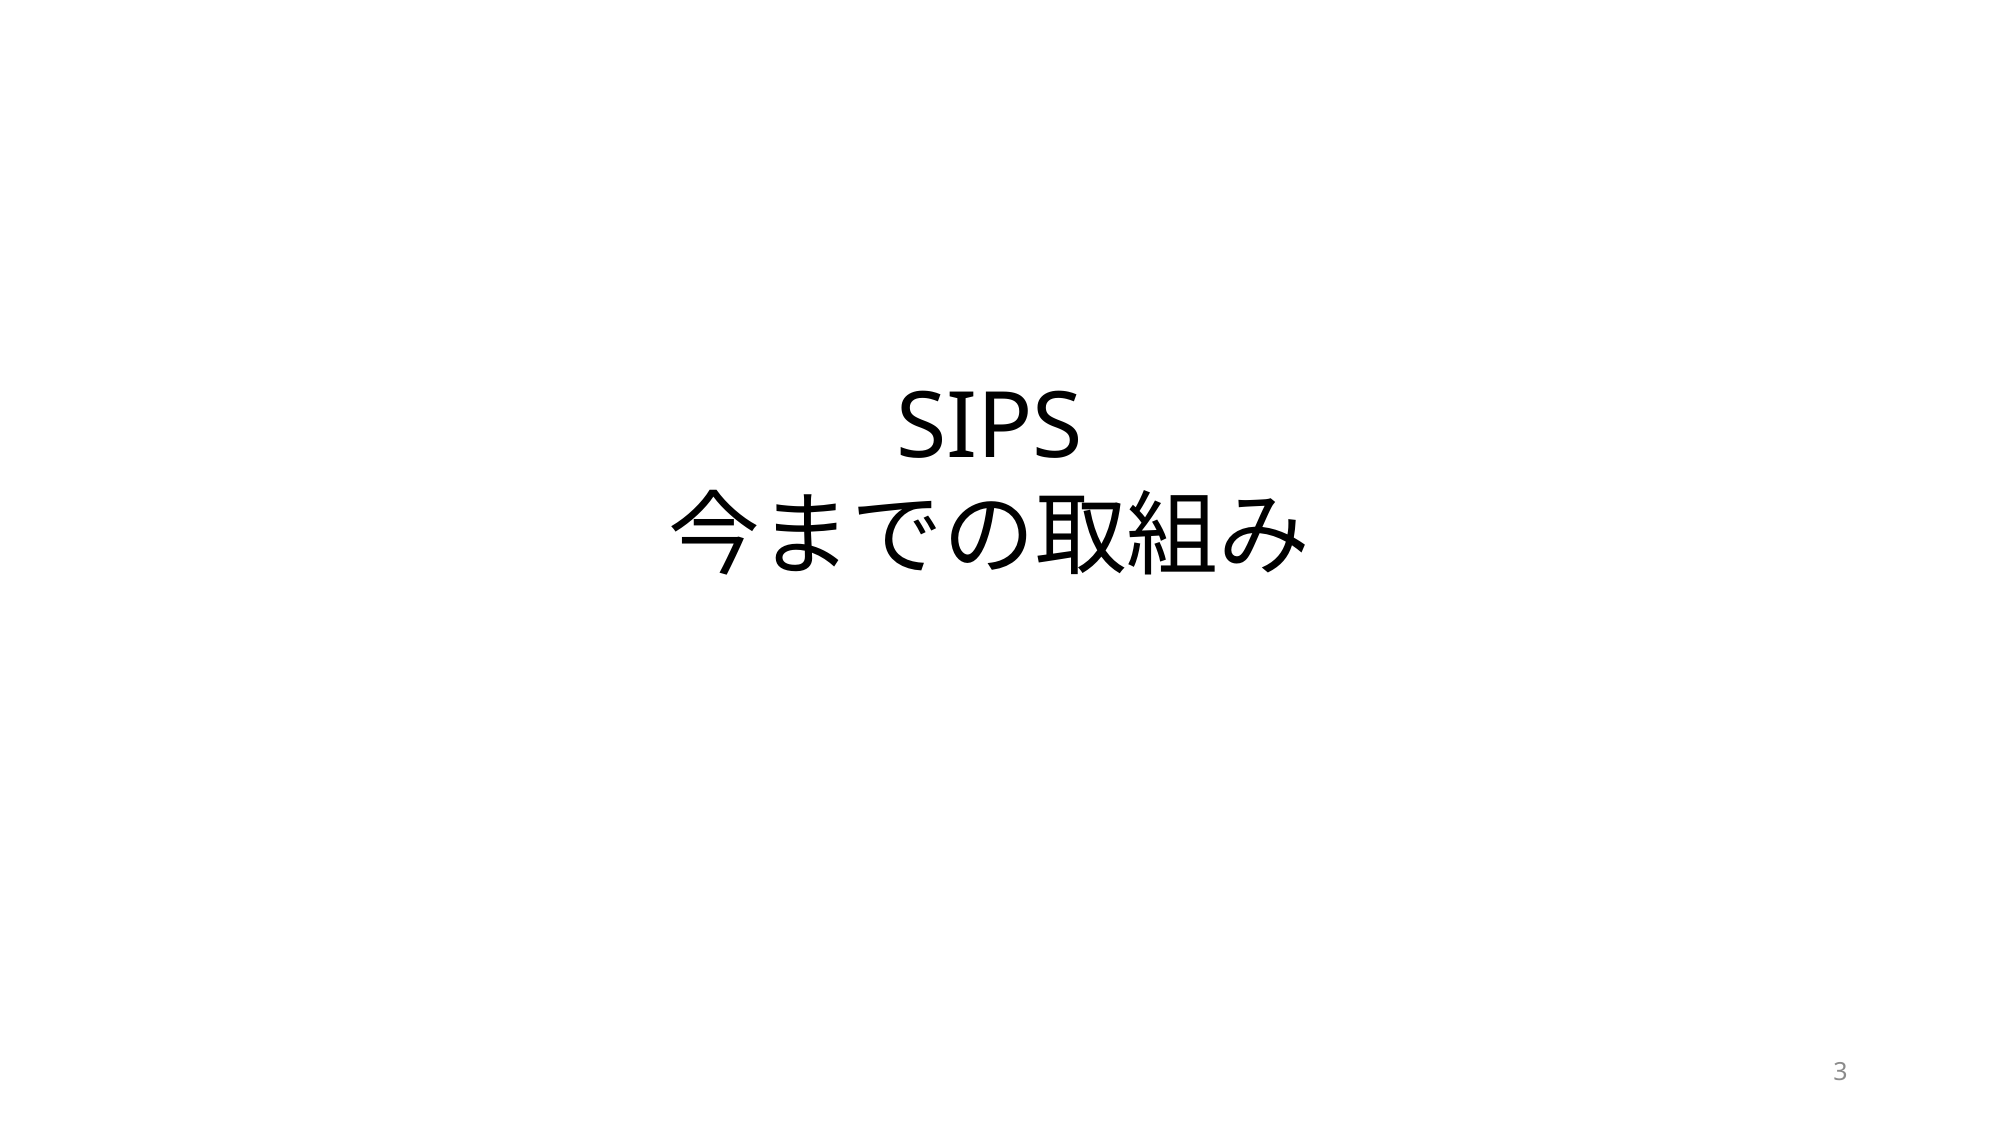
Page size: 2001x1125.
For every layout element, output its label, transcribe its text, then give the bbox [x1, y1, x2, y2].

text_box SIPS 今までの取組み [451, 357, 1528, 593]
slide_number 3 [1412, 1042, 1863, 1103]
